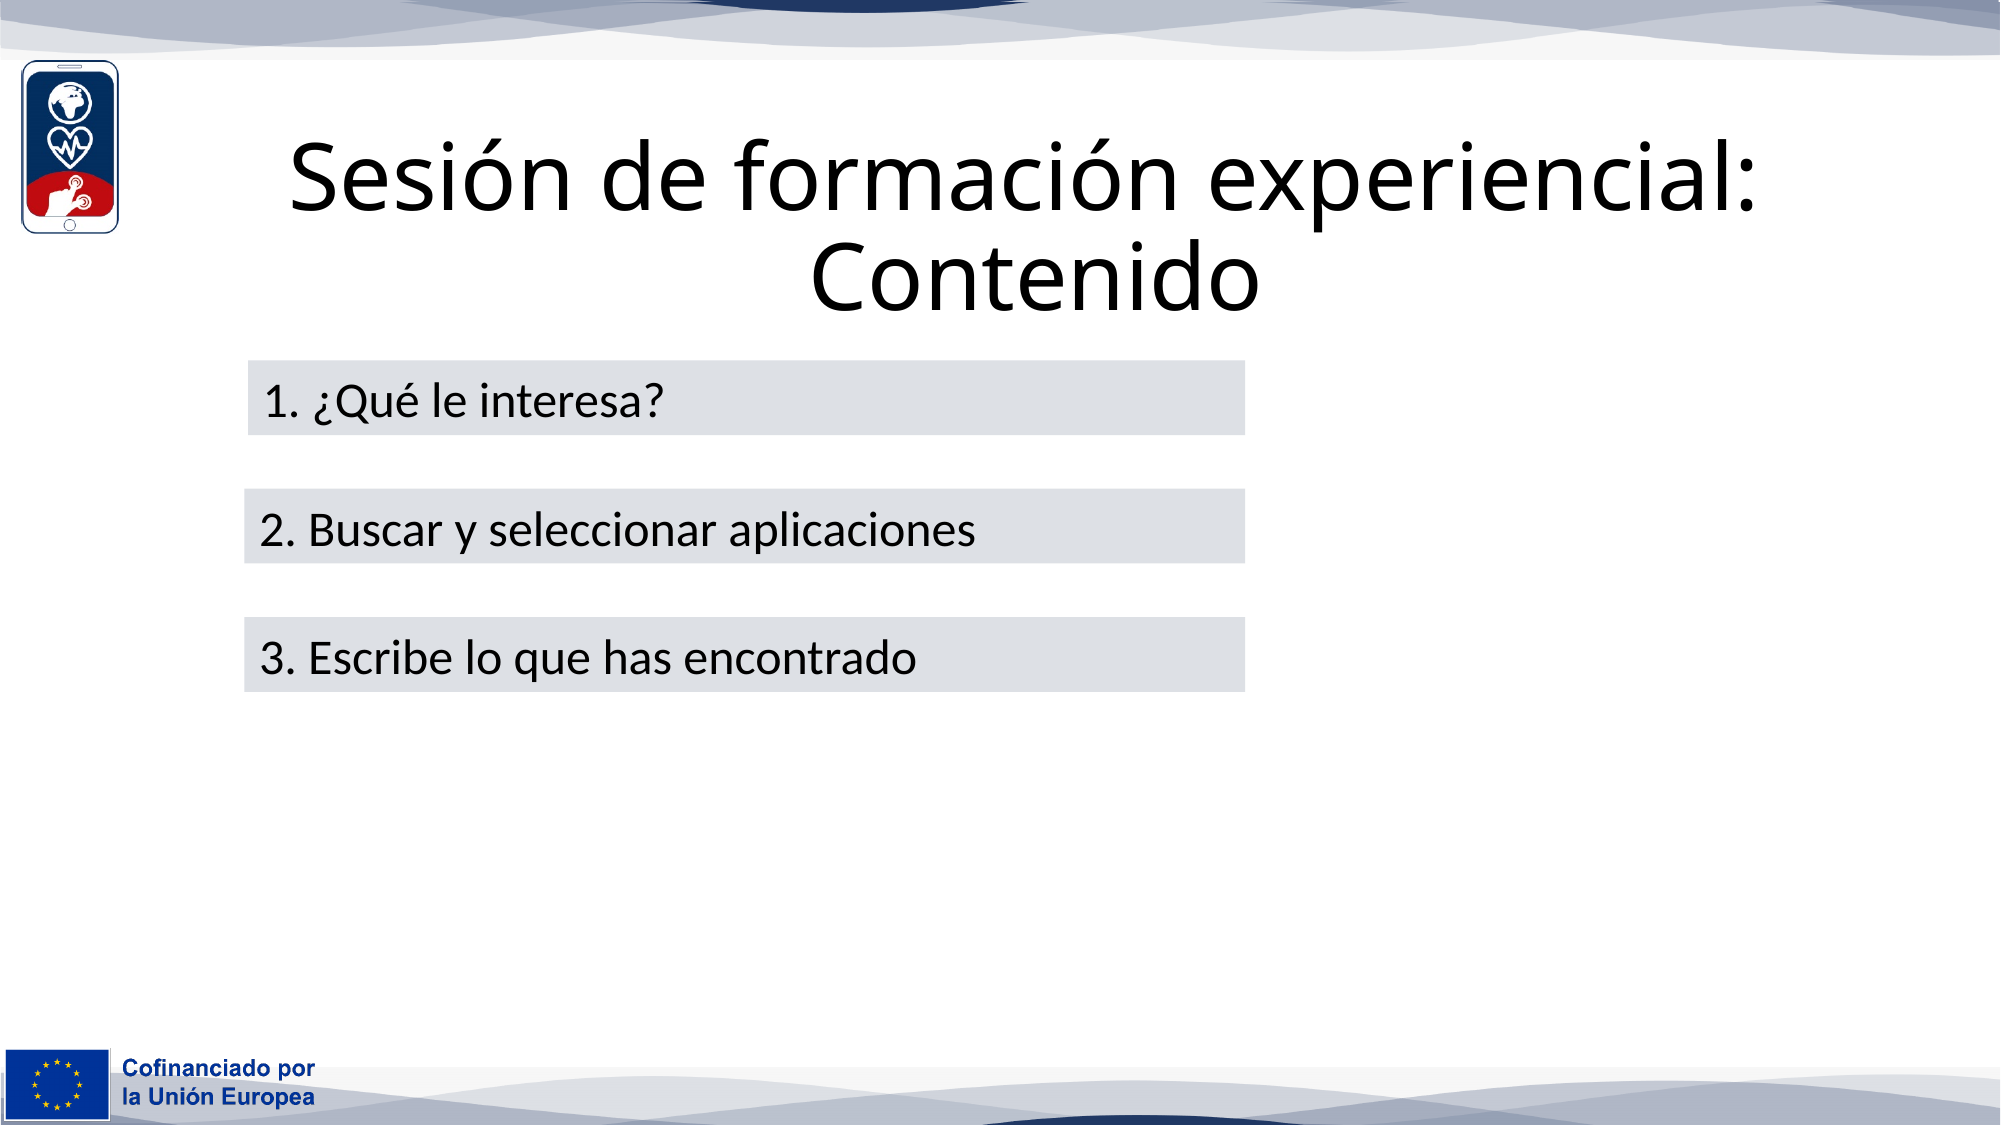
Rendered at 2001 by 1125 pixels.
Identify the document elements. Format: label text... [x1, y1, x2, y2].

picture [0, 0, 2000, 234]
text_box 1. ¿Qué le interesa? [248, 360, 1246, 436]
picture [0, 1044, 2001, 1125]
title Sesión de formación experiencial: Contenido [173, 121, 1899, 339]
text_box 3. Escribe lo que has encontrado [244, 617, 1246, 692]
text_box 2. Buscar y seleccionar aplicaciones [244, 488, 1246, 564]
